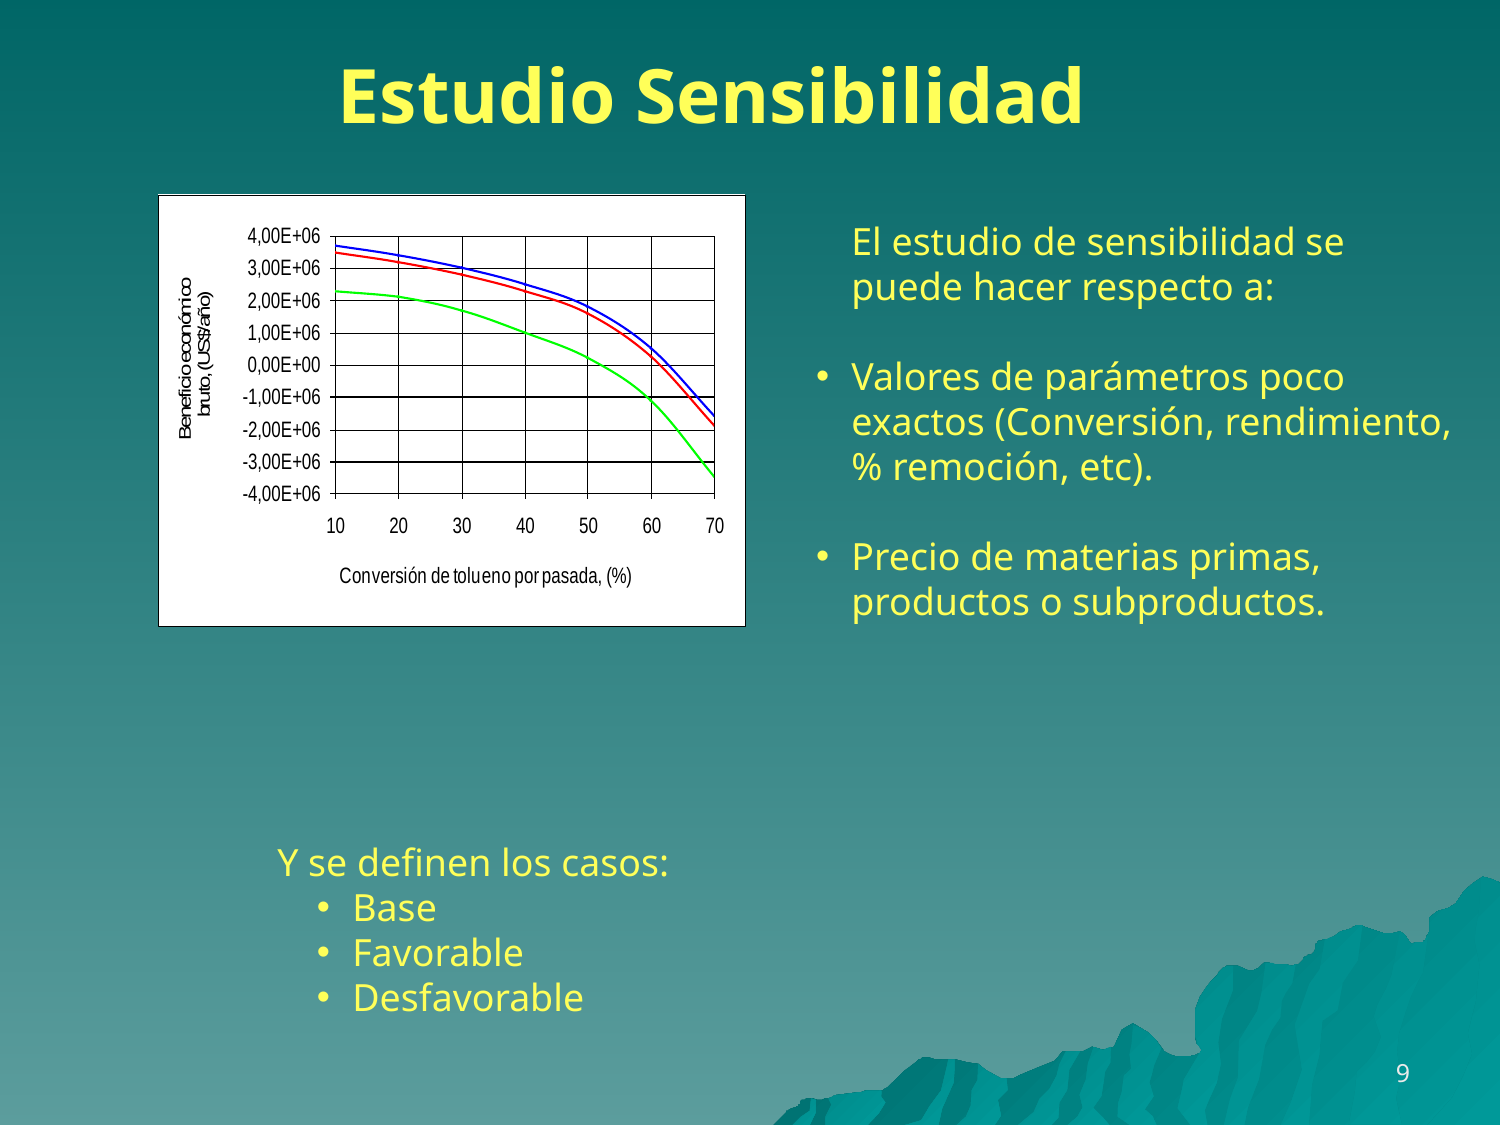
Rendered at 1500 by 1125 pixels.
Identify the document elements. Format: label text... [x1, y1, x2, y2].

text_box Estudio Sensibilidad [74, 0, 1350, 188]
slide_number 9 [1074, 1023, 1426, 1100]
text_box Y se definen los casos: Base Favorable Desfavorable [187, 831, 1254, 1027]
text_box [152, 187, 751, 634]
text_box El estudio de sensibilidad se puede hacer respecto a: Valores de parámetros poco exactos (Conversión, rendimiento, % remoción, etc). Precio de materias primas, productos o subproductos. [761, 210, 1477, 631]
